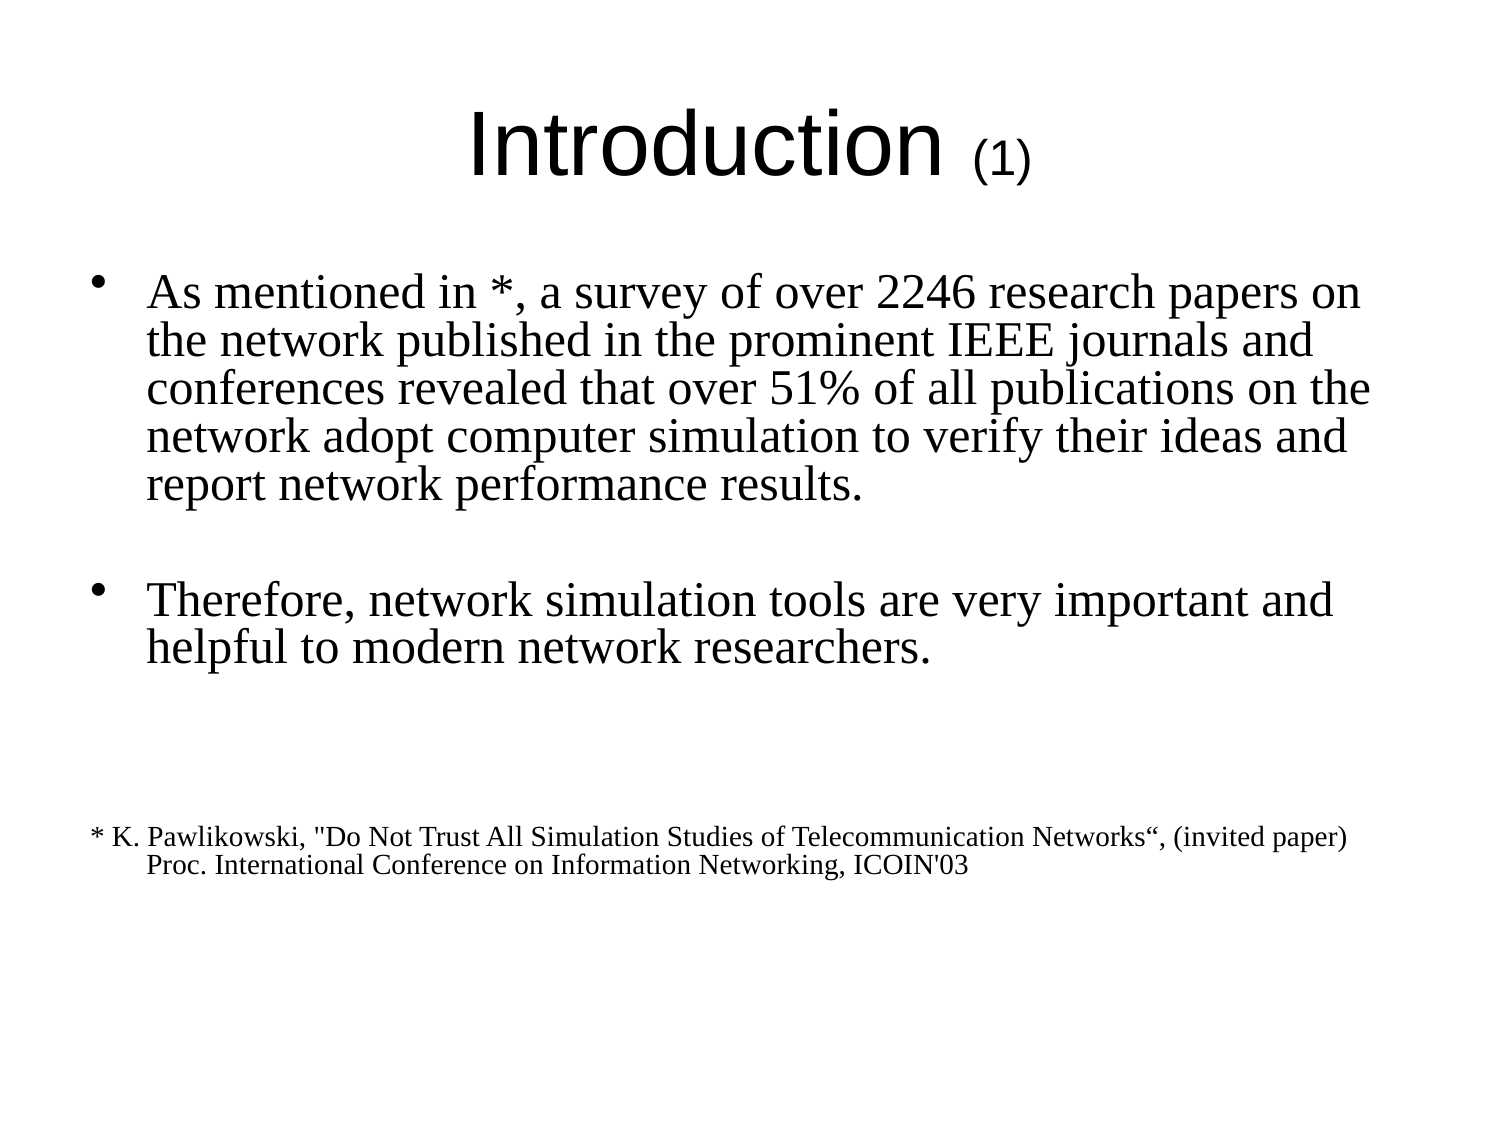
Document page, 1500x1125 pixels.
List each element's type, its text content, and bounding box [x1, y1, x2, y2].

list As mentioned in *, a survey of over 2246 research papers on the network published in the prominent IEEE journals and conferences revealed that over 51% of all publications on the network adopt computer simulation to verify their ideas and report network performance results. Therefore, network simulation tools are very important and helpful to modern network researchers. * K. Pawlikowski, "Do Not Trust All Simulation Studies of Telecommunication Networks“, (invited paper) Proc. International Conference on Information Networking, ICOIN'03 [74, 262, 1426, 1006]
title Introduction (1) [74, 44, 1426, 233]
